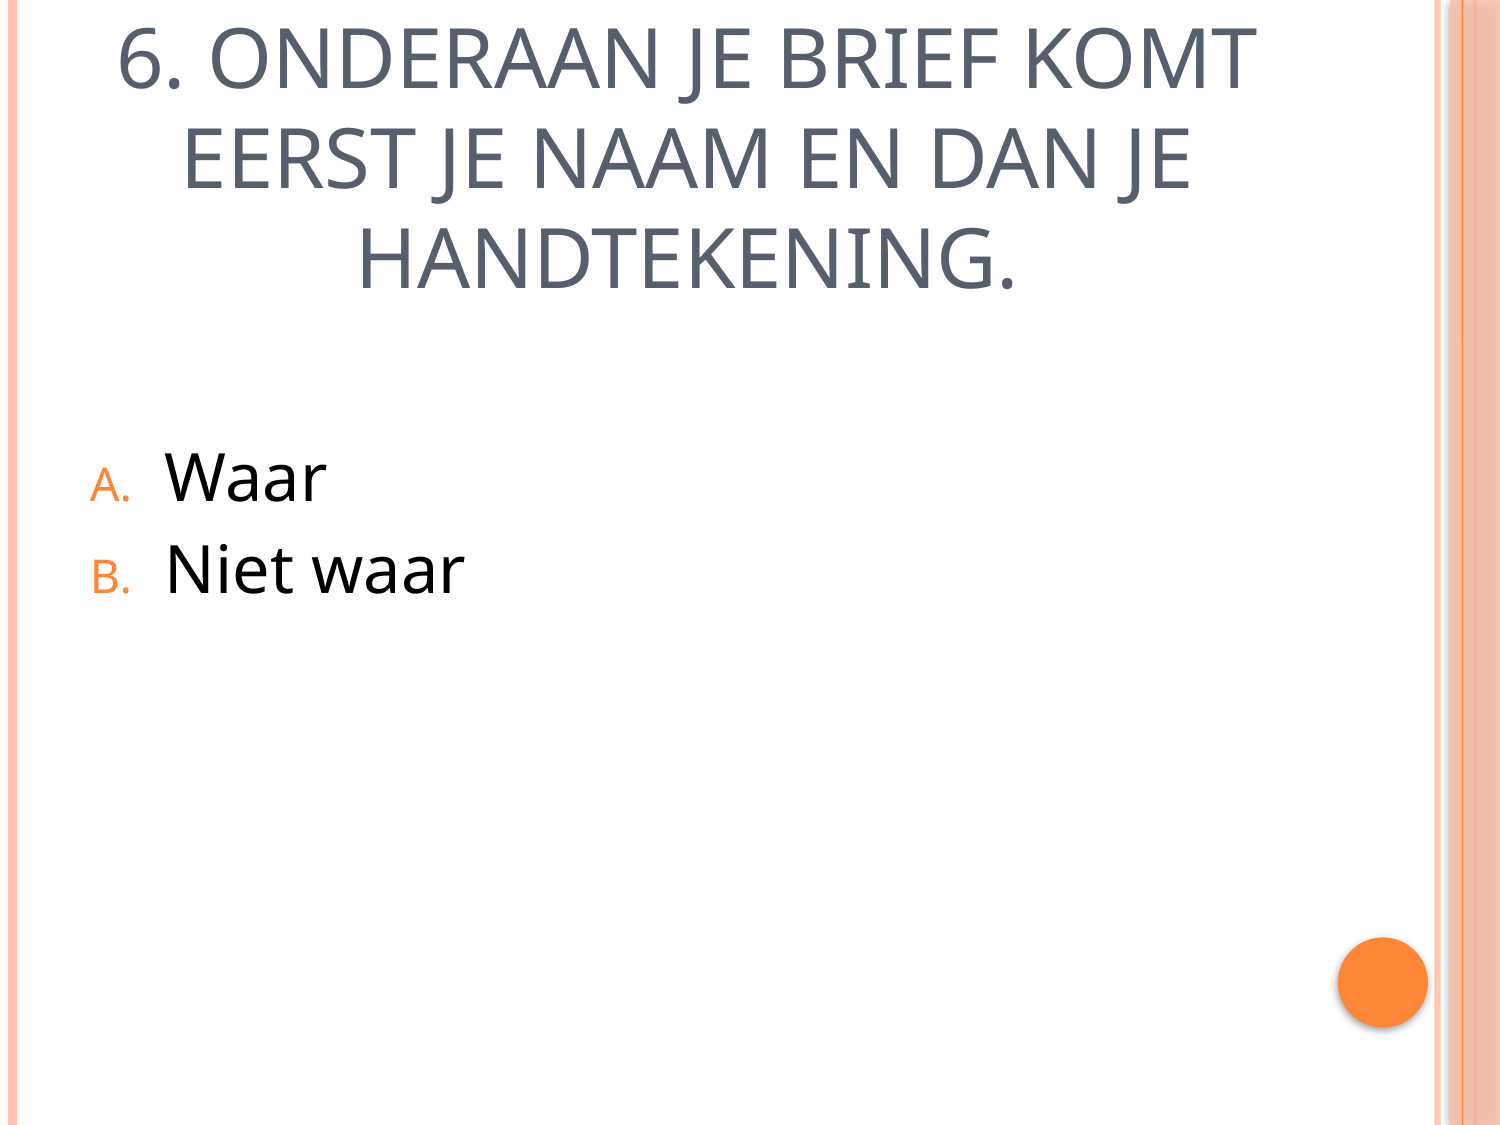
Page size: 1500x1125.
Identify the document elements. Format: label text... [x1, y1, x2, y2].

title 6. Onderaan je brief komt eerst je naam en dan je handtekening. [75, 125, 1300, 262]
list Waar Niet waar [75, 262, 1300, 1062]
